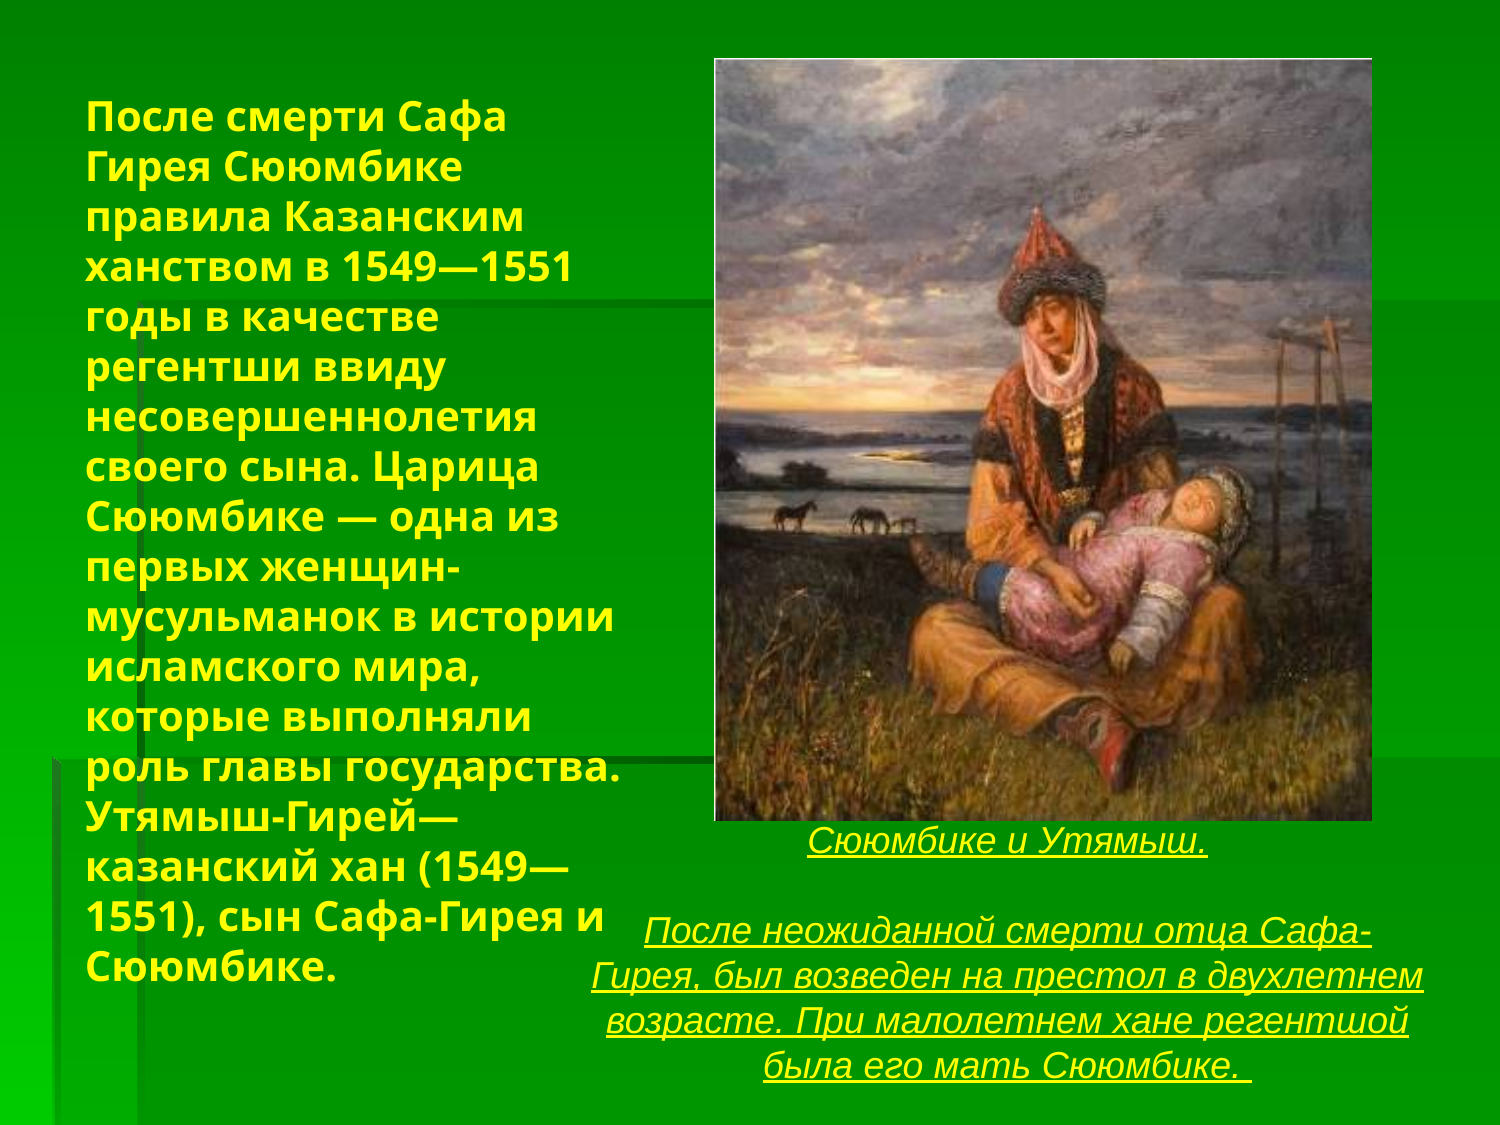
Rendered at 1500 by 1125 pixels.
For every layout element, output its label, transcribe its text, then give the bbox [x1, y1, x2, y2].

picture [714, 58, 1372, 821]
text_box После смерти Сафа Гирея Сююмбике правила Казанским ханством в 1549—1551 годы в качестве регентши ввиду несовершеннолетия своего сына. Царица Сююмбике — одна из первых женщин-мусульманок в истории исламского мира, которые выполняли роль главы государства. Утямыш-Гирей— казанский хан (1549—1551), сын Сафа-Гирея и Сююмбике. [70, 81, 645, 998]
text_box Сююмбике и Утямыш. После неожиданной смерти отца Сафа-Гирея, был возведен на престол в двухлетнем возрасте. При малолетнем хане регентшой была его мать Сююмбике. [574, 808, 1442, 1094]
